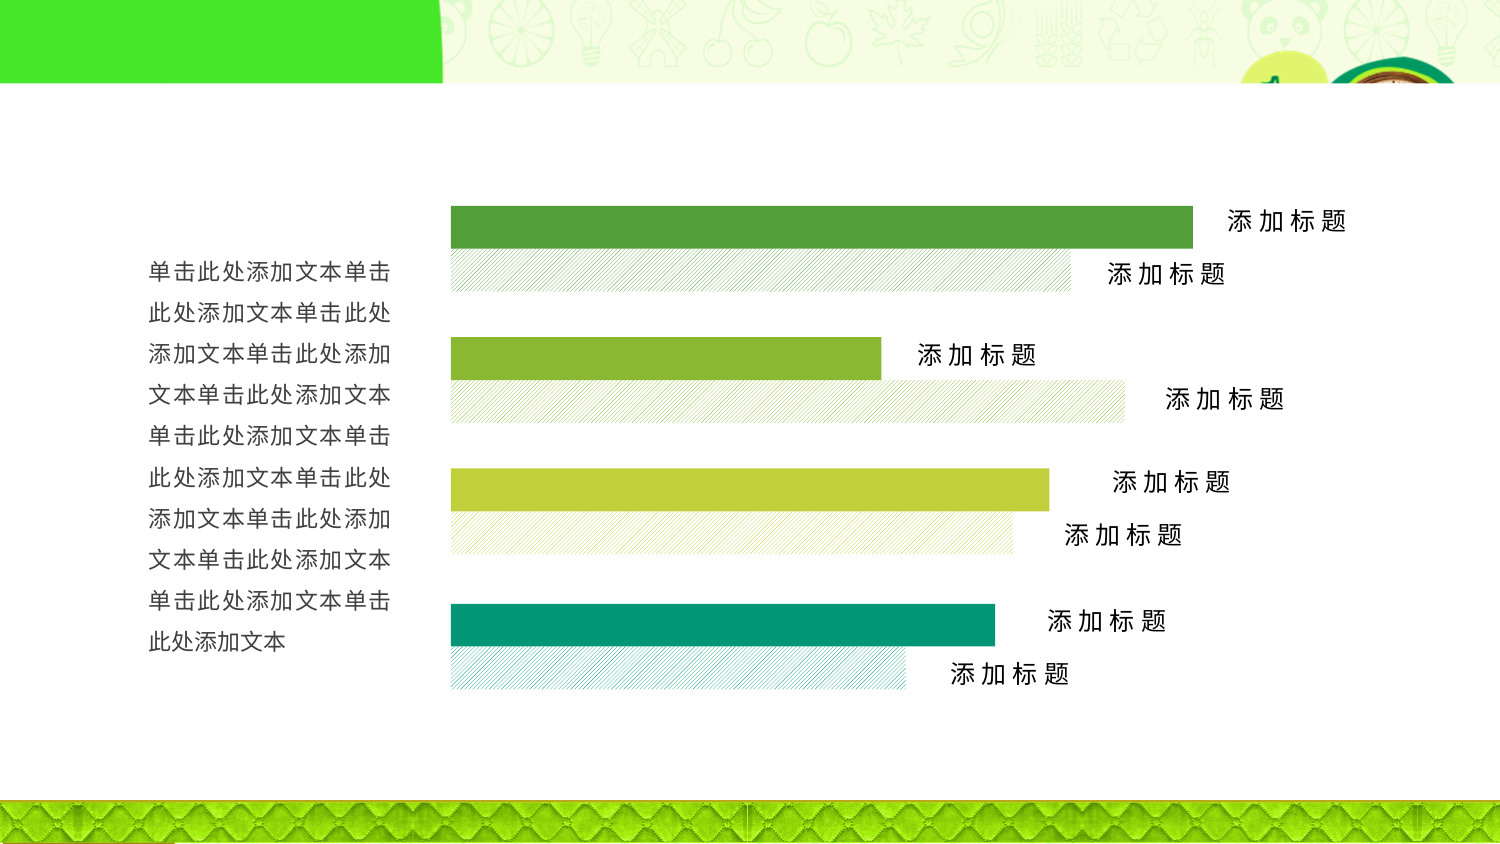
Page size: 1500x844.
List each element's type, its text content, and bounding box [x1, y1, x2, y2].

picture [0, 0, 1500, 83]
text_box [450, 197, 1366, 297]
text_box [450, 332, 1304, 423]
picture [0, 800, 1500, 844]
text_box 单击此处添加文本单击此处添加文本单击此处添加文本单击此处添加文本单击此处添加文本单击此处添加文本单击此处添加文本单击此处添加文本单击此处添加文本单击此处添加文本单击此处添加文本单击此处添加文本 [133, 236, 407, 663]
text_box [450, 459, 1250, 558]
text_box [450, 597, 1186, 697]
